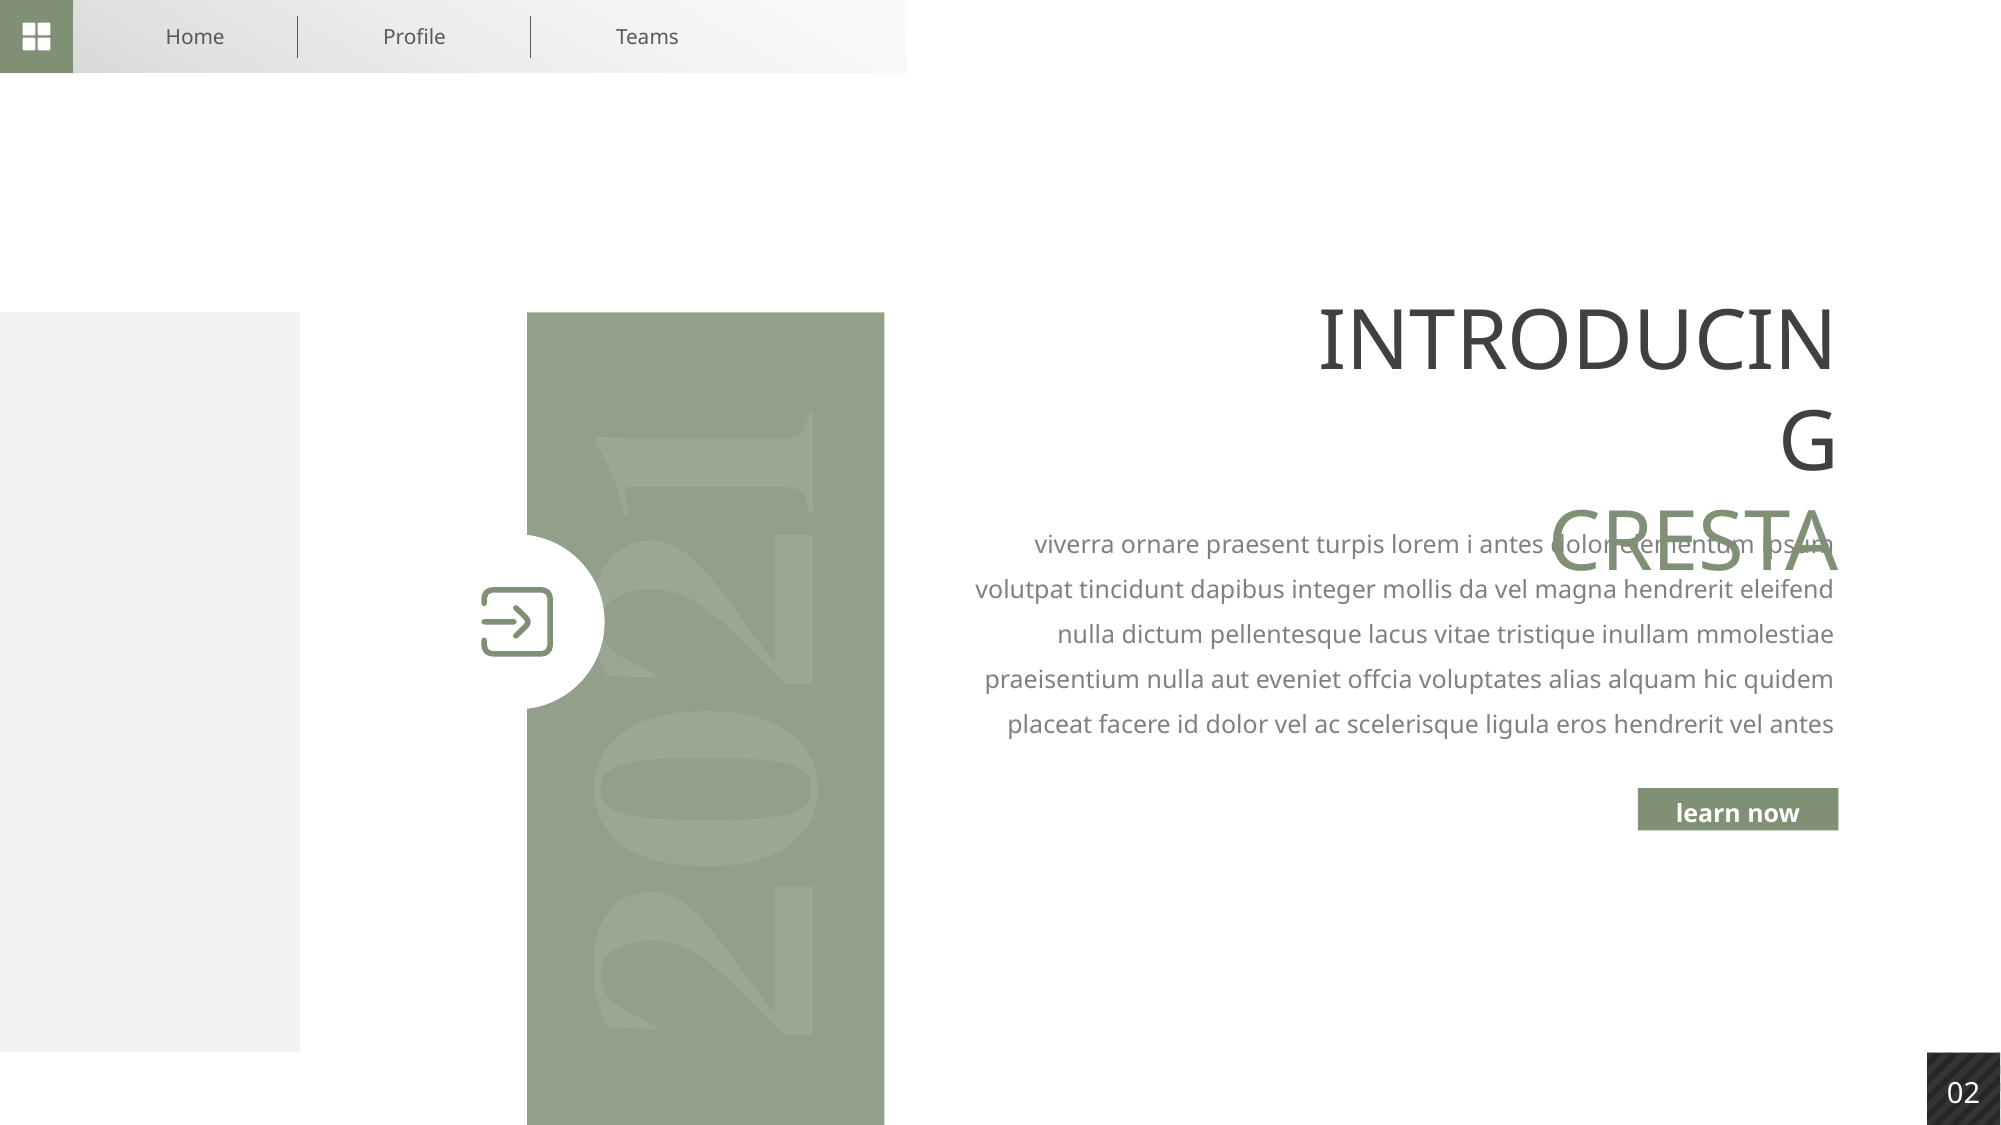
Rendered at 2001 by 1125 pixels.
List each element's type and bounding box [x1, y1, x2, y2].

text_box [0, 0, 2001, 1125]
